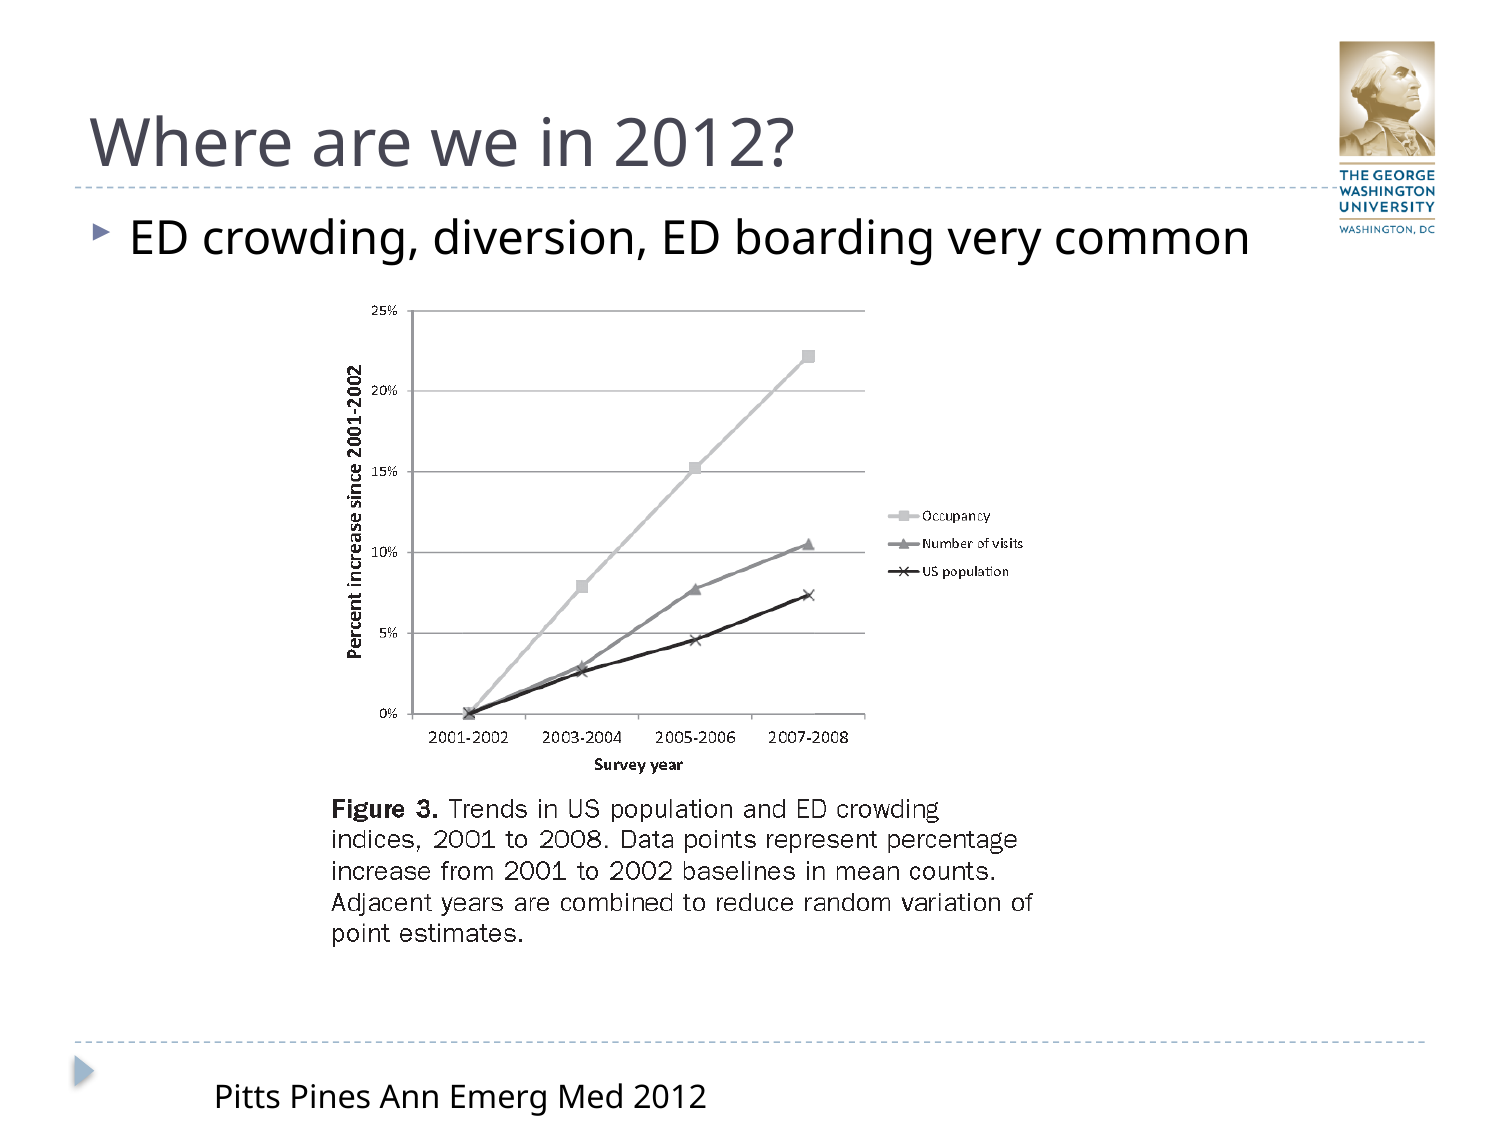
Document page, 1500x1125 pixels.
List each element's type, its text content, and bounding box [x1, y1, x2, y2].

list ED crowding, diversion, ED boarding very common Pitts Pines Ann Emerg Med 2012 [75, 200, 1425, 1125]
picture [1337, 37, 1440, 239]
title Where are we in 2012? [75, 24, 1425, 188]
picture [274, 287, 1069, 963]
